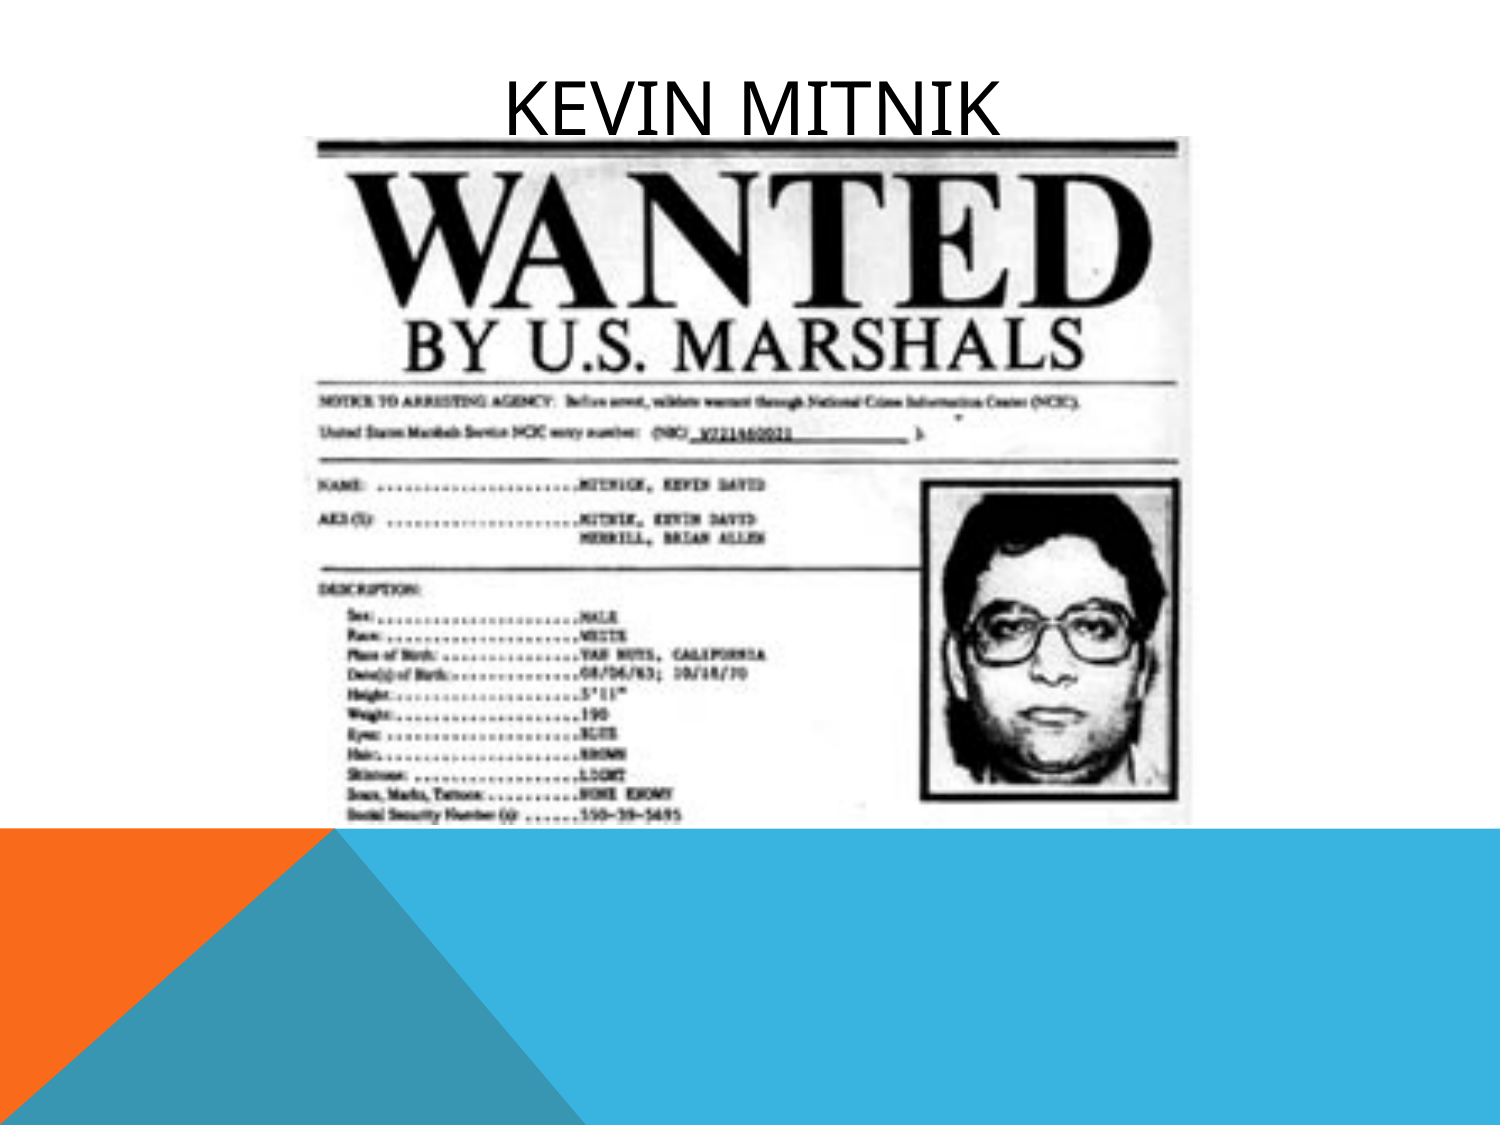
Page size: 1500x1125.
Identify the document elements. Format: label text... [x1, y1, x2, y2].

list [274, 136, 1201, 826]
title Kevin mitnik [135, 60, 1369, 150]
